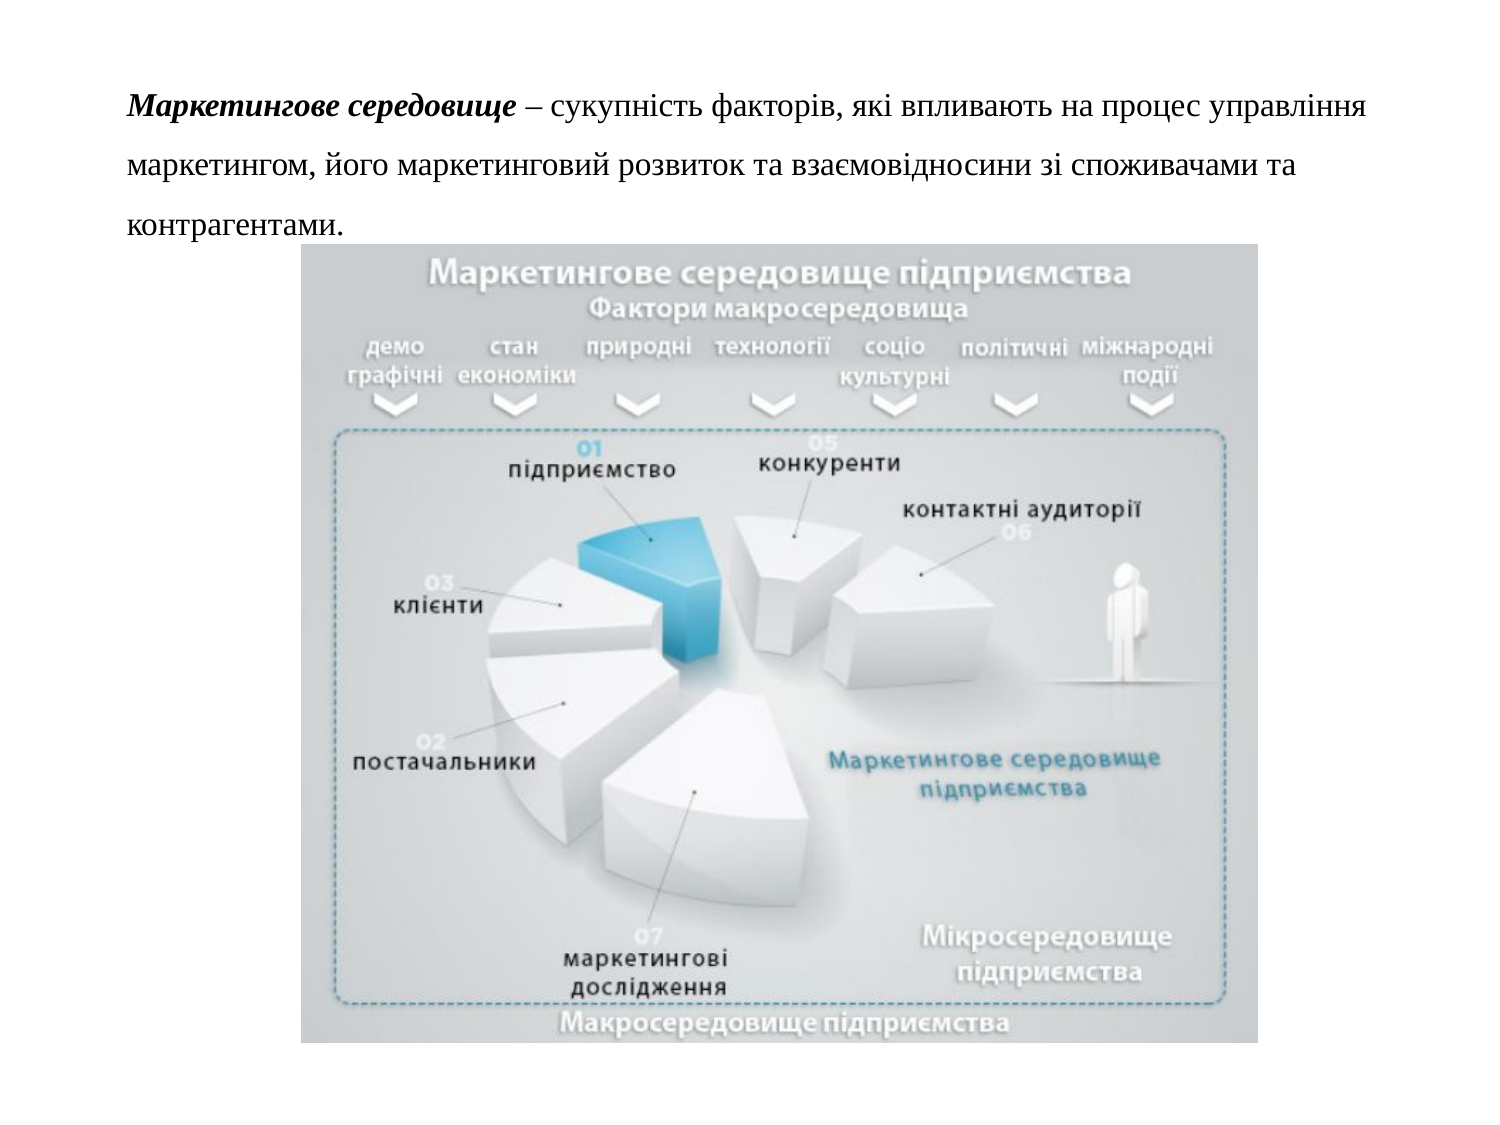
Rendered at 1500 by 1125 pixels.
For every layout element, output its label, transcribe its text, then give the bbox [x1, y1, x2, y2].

picture [300, 244, 1259, 1044]
text_box Маркетингове середовище – сукупність факторів, які впливають на процес управління маркетингом, його маркетинговий розвиток та взаємовідносини зі споживачами та контрагентами. [112, 55, 1424, 250]
